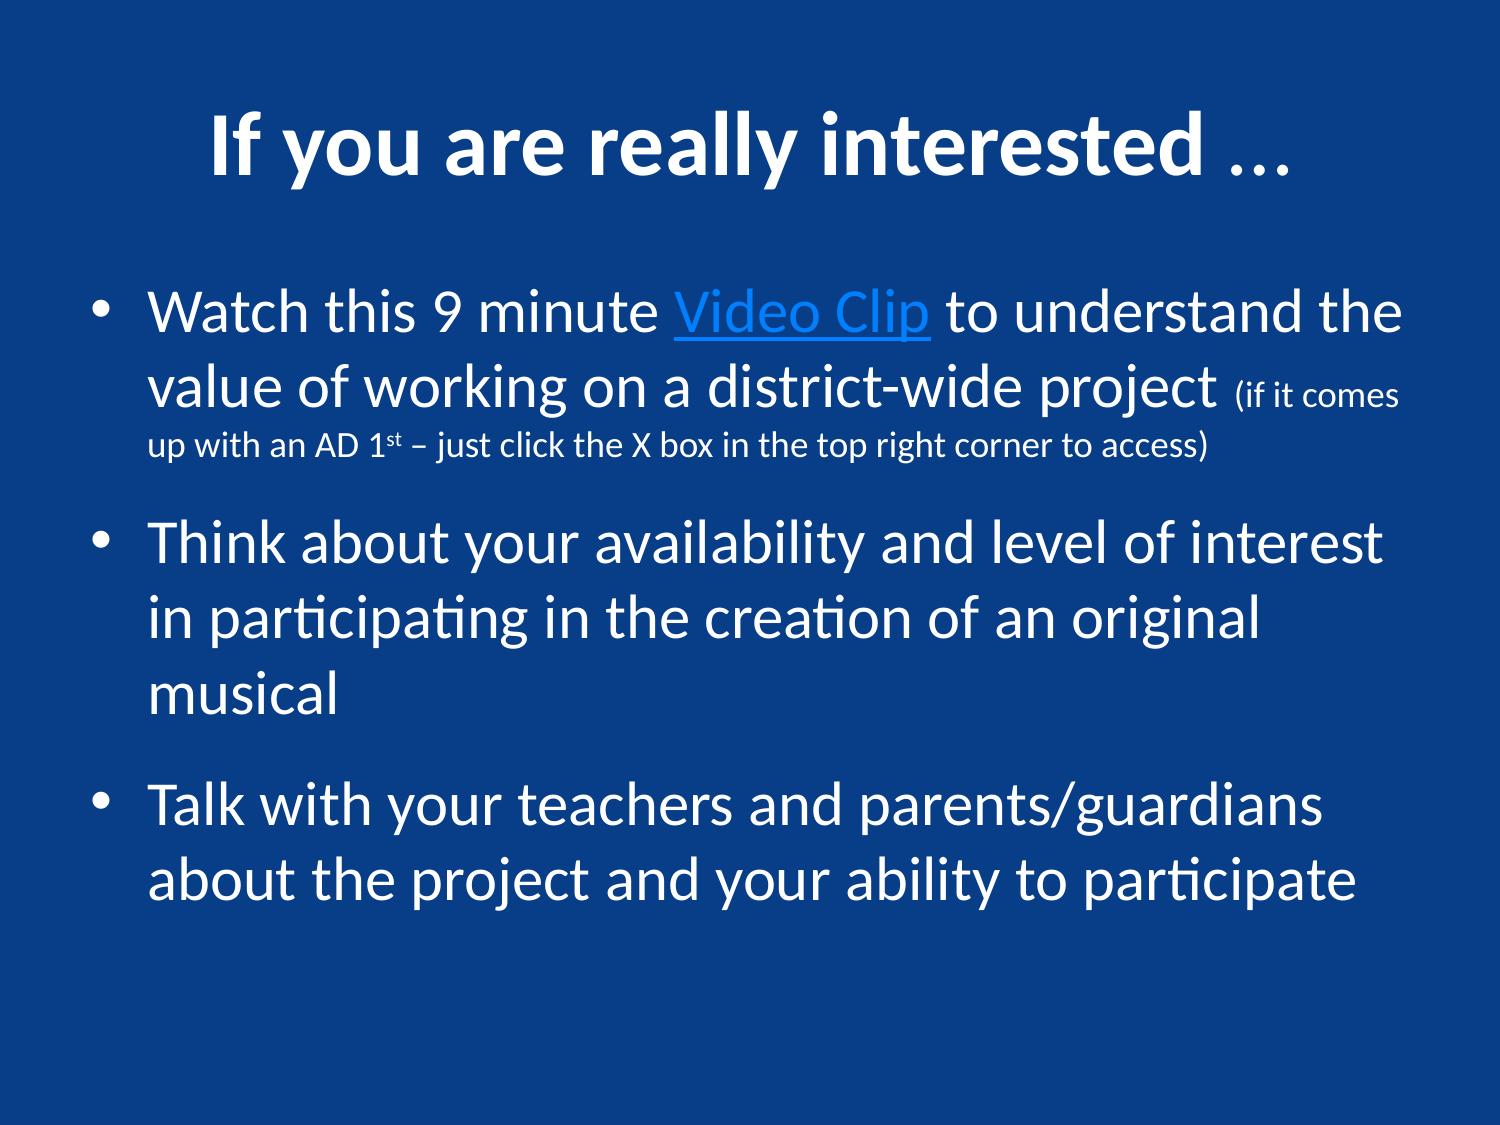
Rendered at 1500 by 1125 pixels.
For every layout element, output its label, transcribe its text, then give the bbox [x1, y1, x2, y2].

list Watch this 9 minute Video Clip to understand the value of working on a district-wide project (if it comes up with an AD 1st – just click the X box in the top right corner to access) Think about your availability and level of interest in participating in the creation of an original musical Talk with your teachers and parents/guardians about the project and your ability to participate [75, 262, 1425, 1005]
title If you are really interested … [75, 45, 1425, 233]
